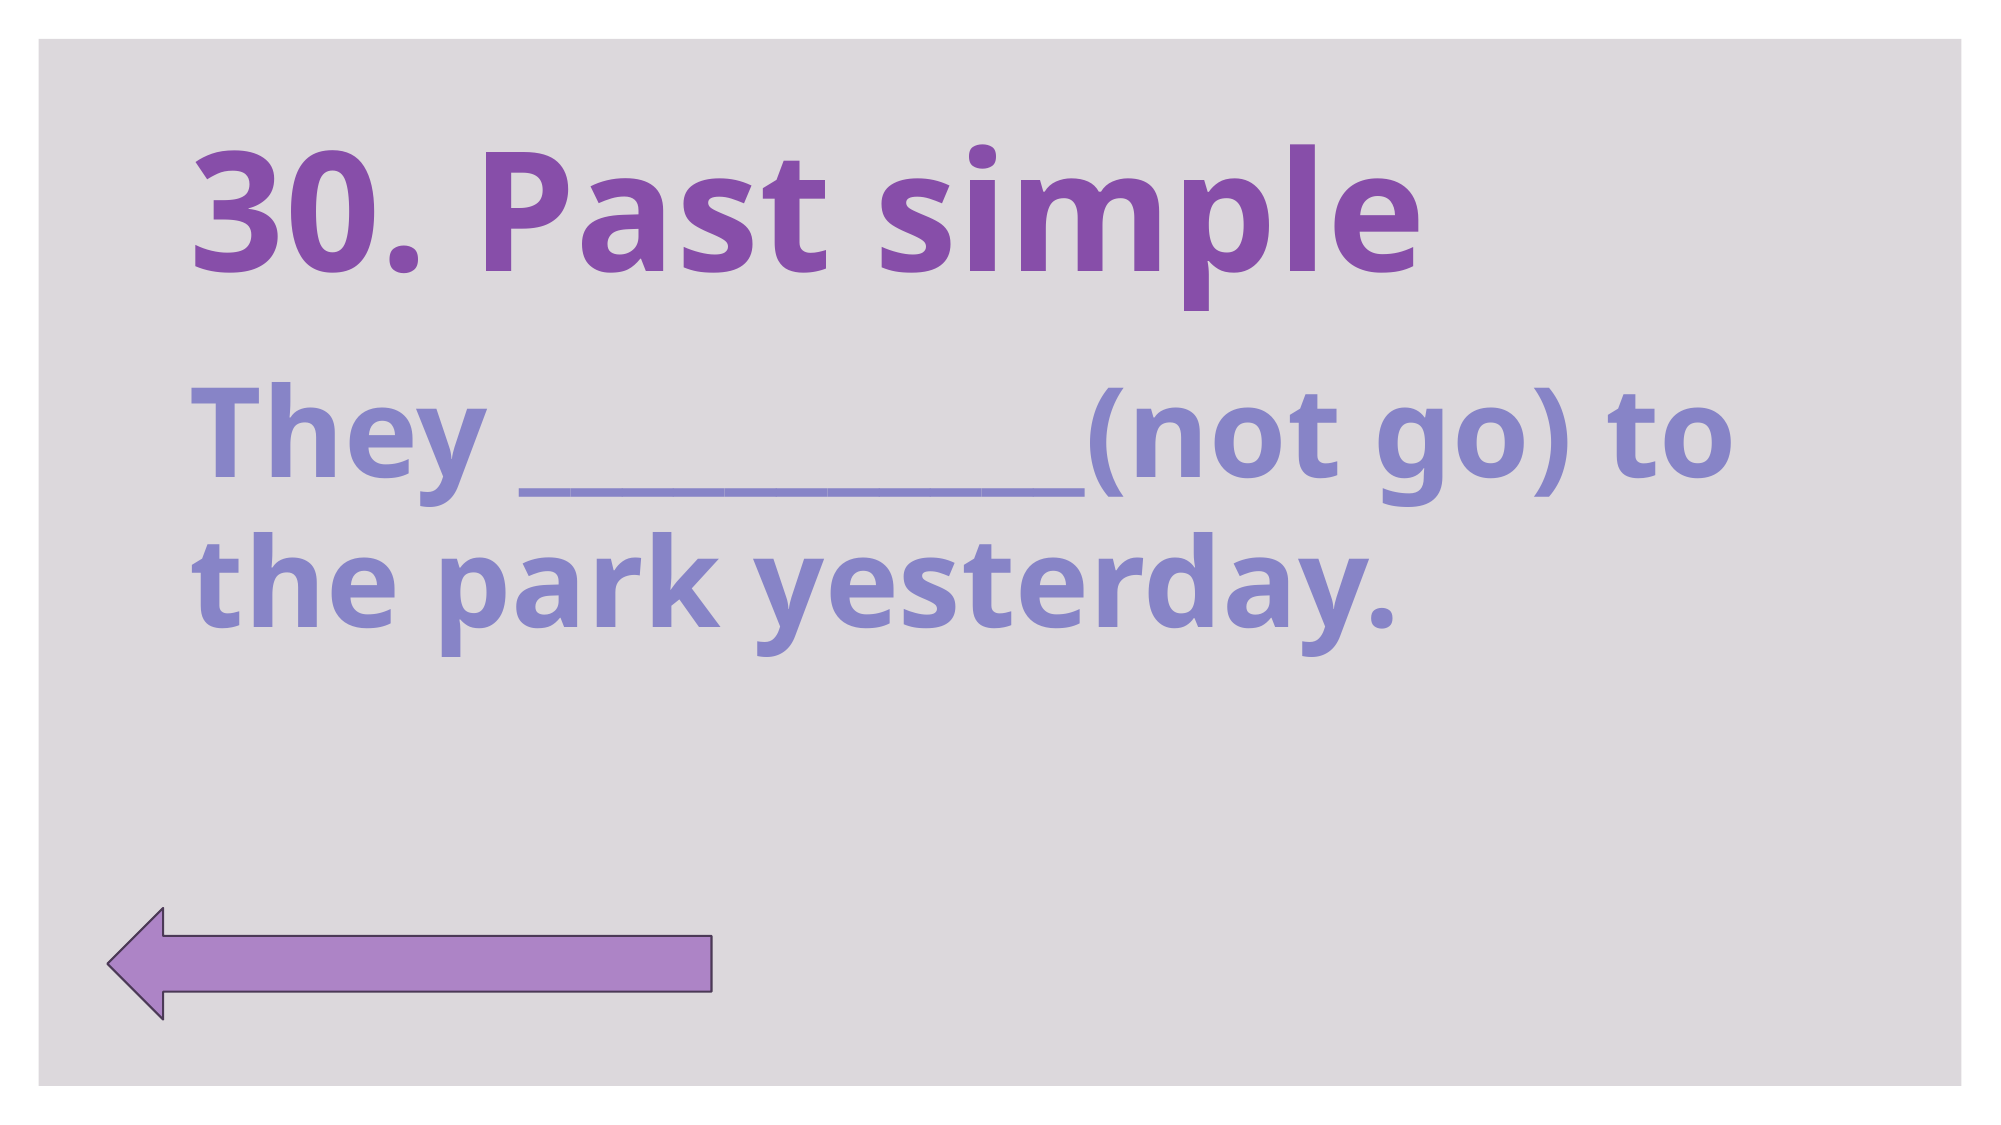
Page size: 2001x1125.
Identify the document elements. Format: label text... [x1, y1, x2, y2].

text_box [106, 907, 713, 1021]
list They ___________(not go) to the park yesterday. [174, 345, 1825, 990]
title 30. Past simple [174, 105, 1825, 331]
